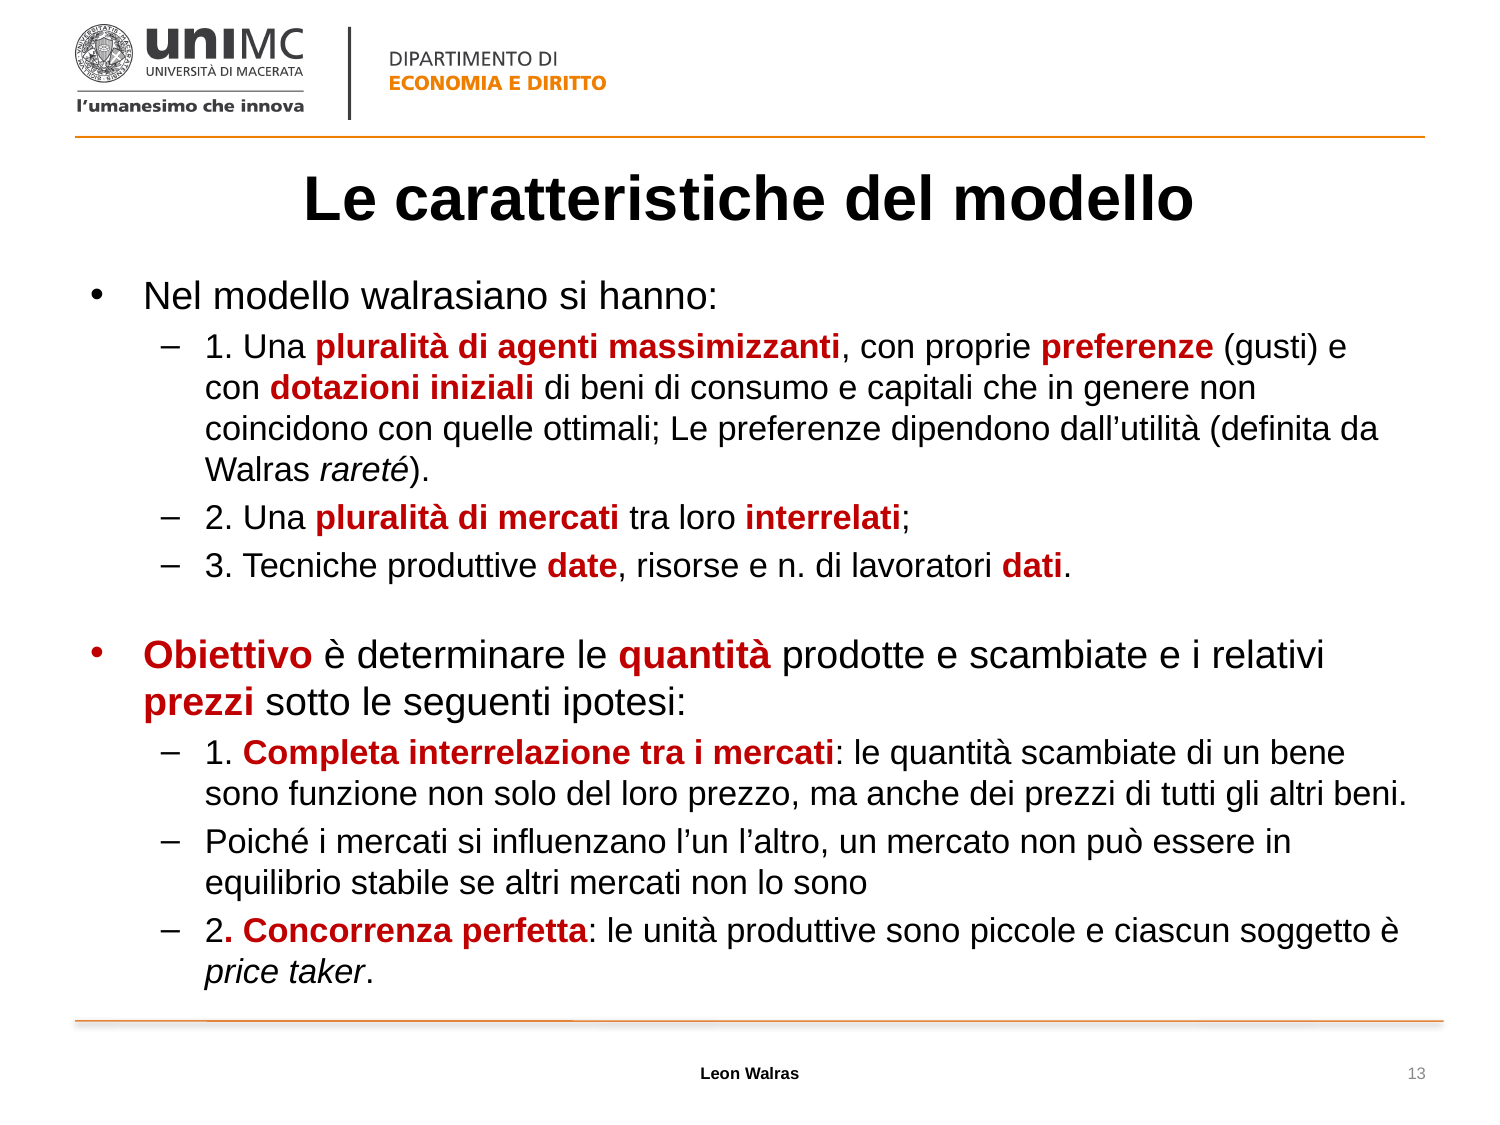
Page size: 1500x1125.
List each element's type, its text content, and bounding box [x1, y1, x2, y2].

footer Leon Walras [512, 1042, 988, 1103]
picture [75, 24, 1425, 138]
list Nel modello walrasiano si hanno: 1. Una pluralità di agenti massimizzanti, con proprie preferenze (gusti) e con dotazioni iniziali di beni di consumo e capitali che in genere non coincidono con quelle ottimali; Le preferenze dipendono dall’utilità (definita da Walras rareté). 2. Una pluralità di mercati tra loro interrelati; 3. Tecniche produttive date, risorse e n. di lavoratori dati. Obiettivo è determinare le quantità prodotte e scambiate e i relativi prezzi sotto le seguenti ipotesi: 1. Completa interrelazione tra i mercati: le quantità scambiate di un bene sono funzione non solo del loro prezzo, ma anche dei prezzi di tutti gli altri beni. Poiché i mercati si influenzano l’un l’altro, un mercato non può essere in equilibrio stabile se altri mercati non lo sono 2. Concorrenza perfetta: le unità produttive sono piccole e ciascun soggetto è price taker. [75, 262, 1425, 1005]
slide_number 13 [1091, 1042, 1442, 1103]
title Le caratteristiche del modello [75, 149, 1425, 241]
